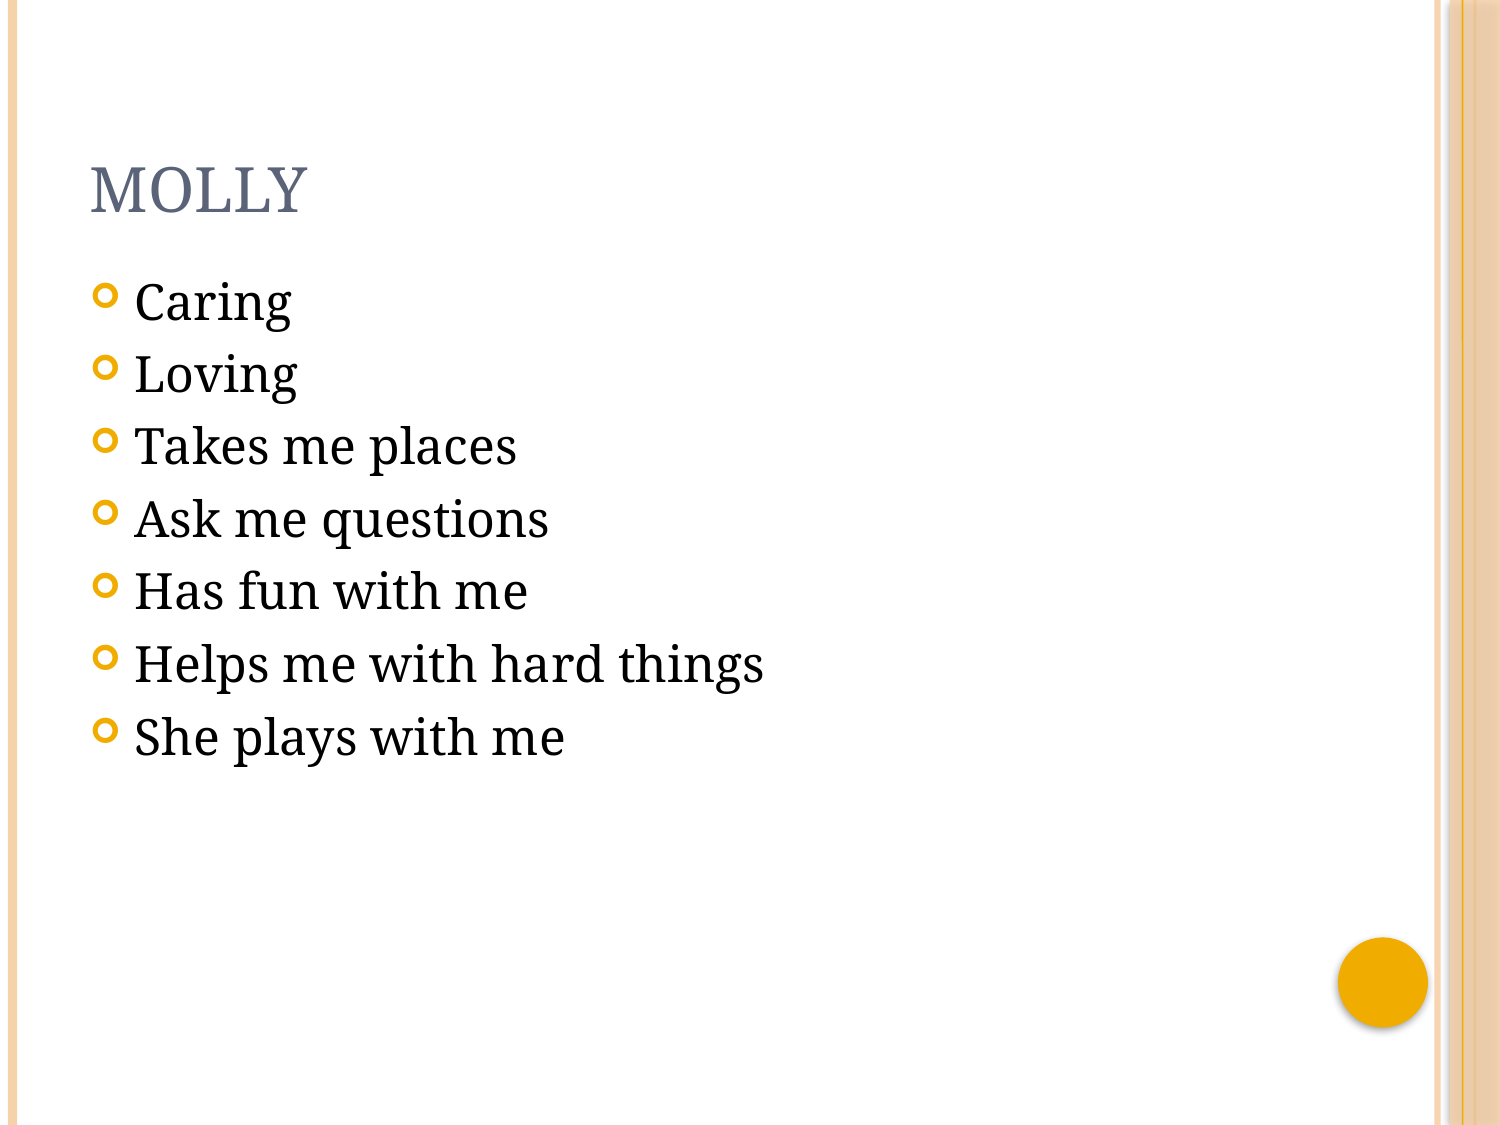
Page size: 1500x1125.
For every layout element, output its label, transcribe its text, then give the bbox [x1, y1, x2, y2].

list Caring Loving Takes me places Ask me questions Has fun with me Helps me with hard things She plays with me [75, 262, 1300, 1062]
title Molly [75, 45, 1300, 233]
